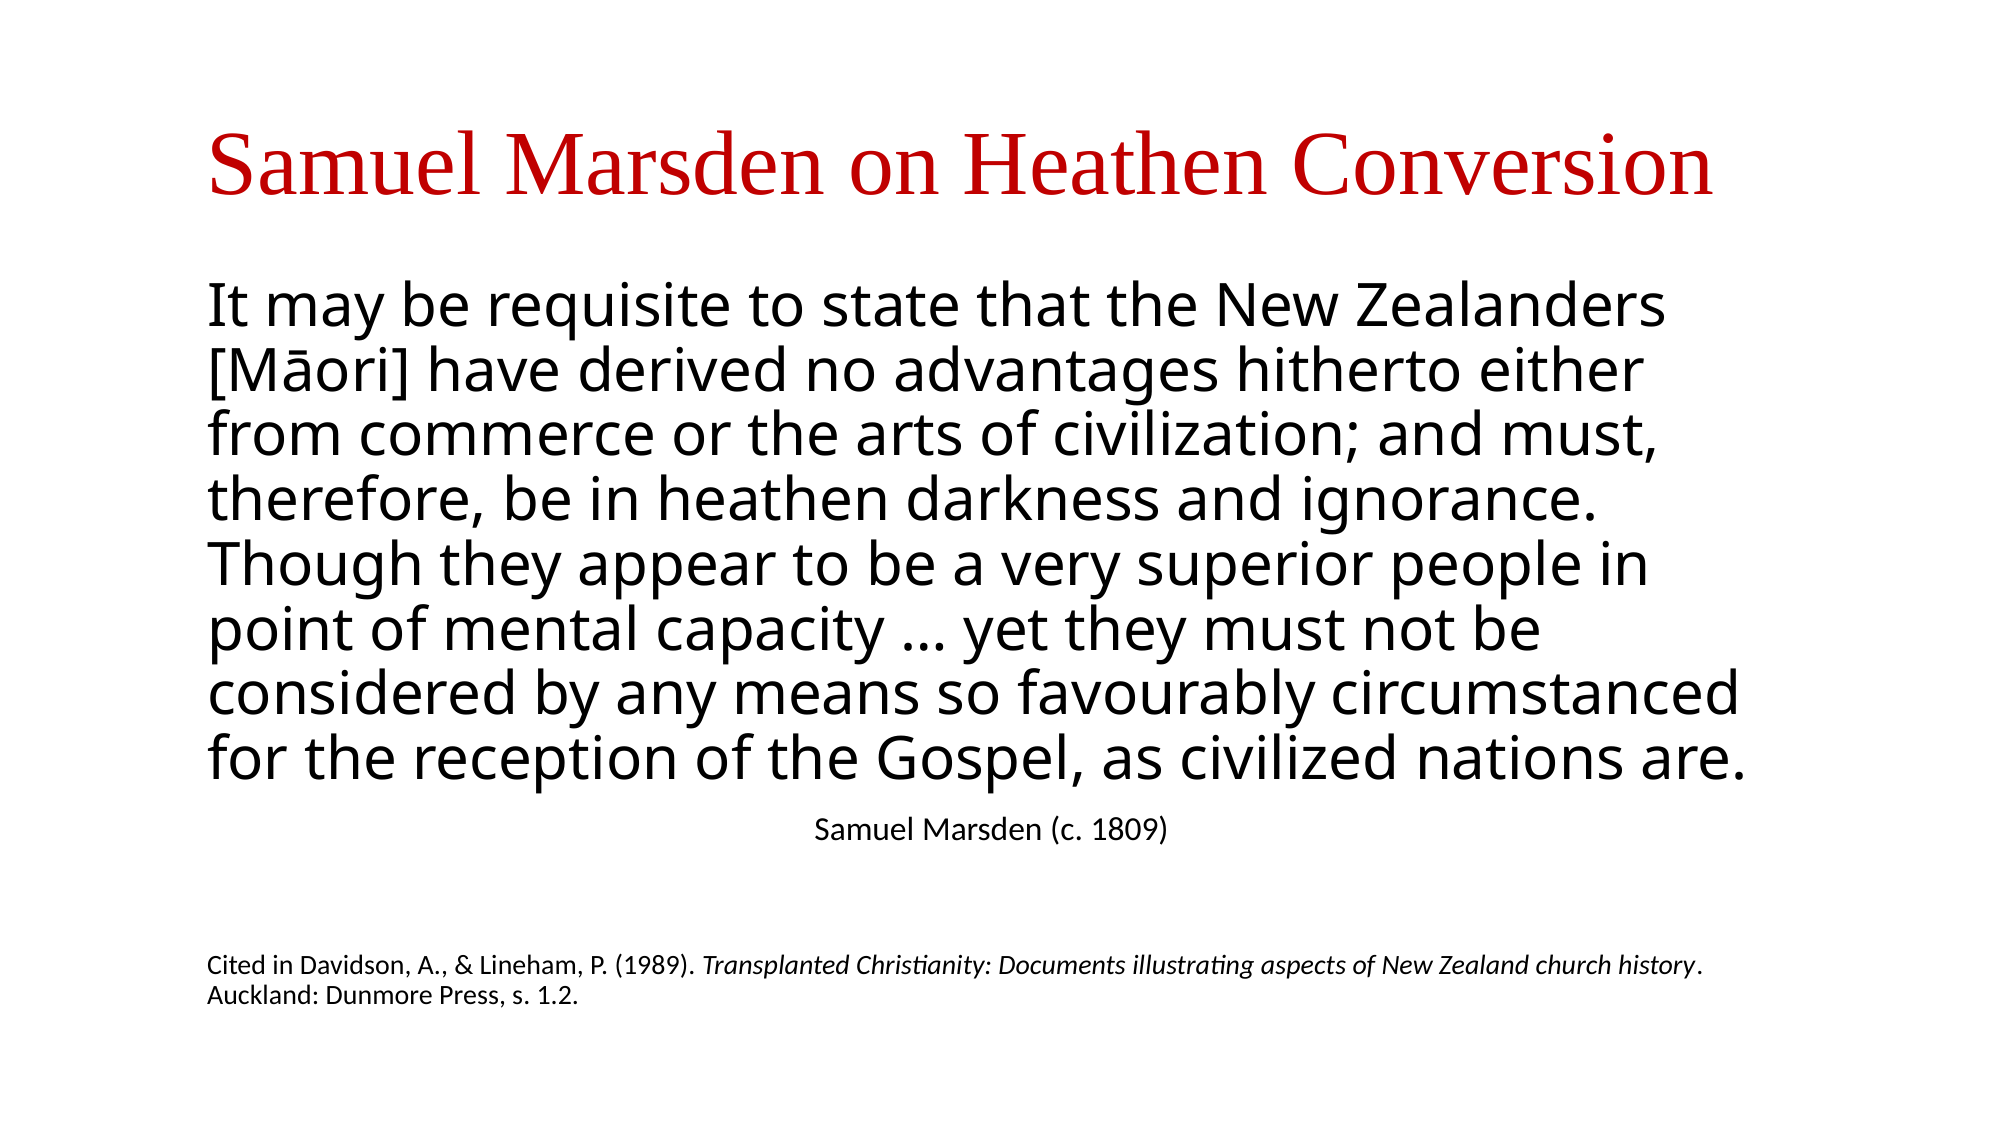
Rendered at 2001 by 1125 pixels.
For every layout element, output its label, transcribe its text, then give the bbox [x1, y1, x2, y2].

list It may be requisite to state that the New Zealanders [Māori] have derived no advantages hitherto either from commerce or the arts of civilization; and must, therefore, be in heathen darkness and ignorance. Though they appear to be a very superior people in point of mental capacity … yet they must not be considered by any means so favourably circumstanced for the reception of the Gospel, as civilized nations are. Samuel Marsden (c. 1809) Cited in Davidson, A., & Lineham, P. (1989). Transplanted Christianity: Documents illustrating aspects of New Zealand church history. Auckland: Dunmore Press, s. 1.2. [192, 267, 1800, 1077]
title Samuel Marsden on Heathen Conversion [60, 96, 1863, 233]
